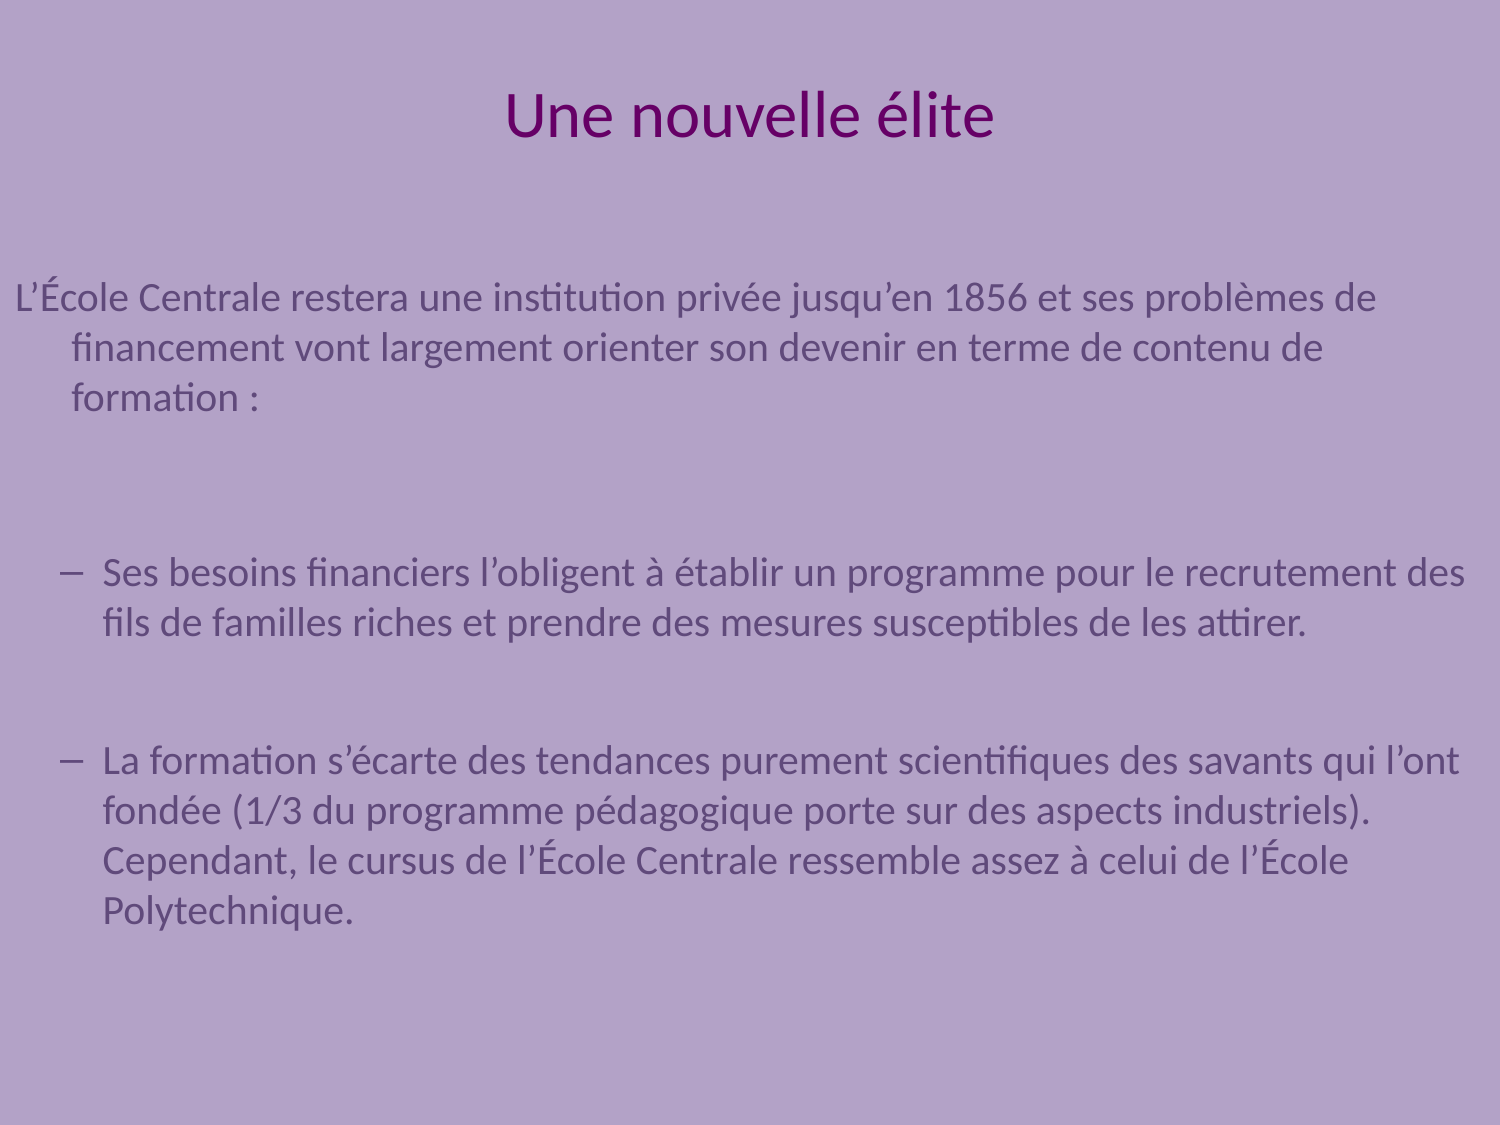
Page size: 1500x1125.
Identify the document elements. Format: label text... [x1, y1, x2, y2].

title Une nouvelle élite [75, 45, 1425, 177]
list L’École Centrale restera une institution privée jusqu’en 1856 et ses problèmes de financement vont largement orienter son devenir en terme de contenu de formation : Ses besoins financiers l’obligent à établir un programme pour le recrutement des fils de familles riches et prendre des mesures susceptibles de les attirer. La formation s’écarte des tendances purement scientifiques des savants qui l’ont fondée (1/3 du programme pédagogique porte sur des aspects industriels). Cependant, le cursus de l’École Centrale ressemble assez à celui de l’École Polytechnique. [0, 262, 1500, 1125]
